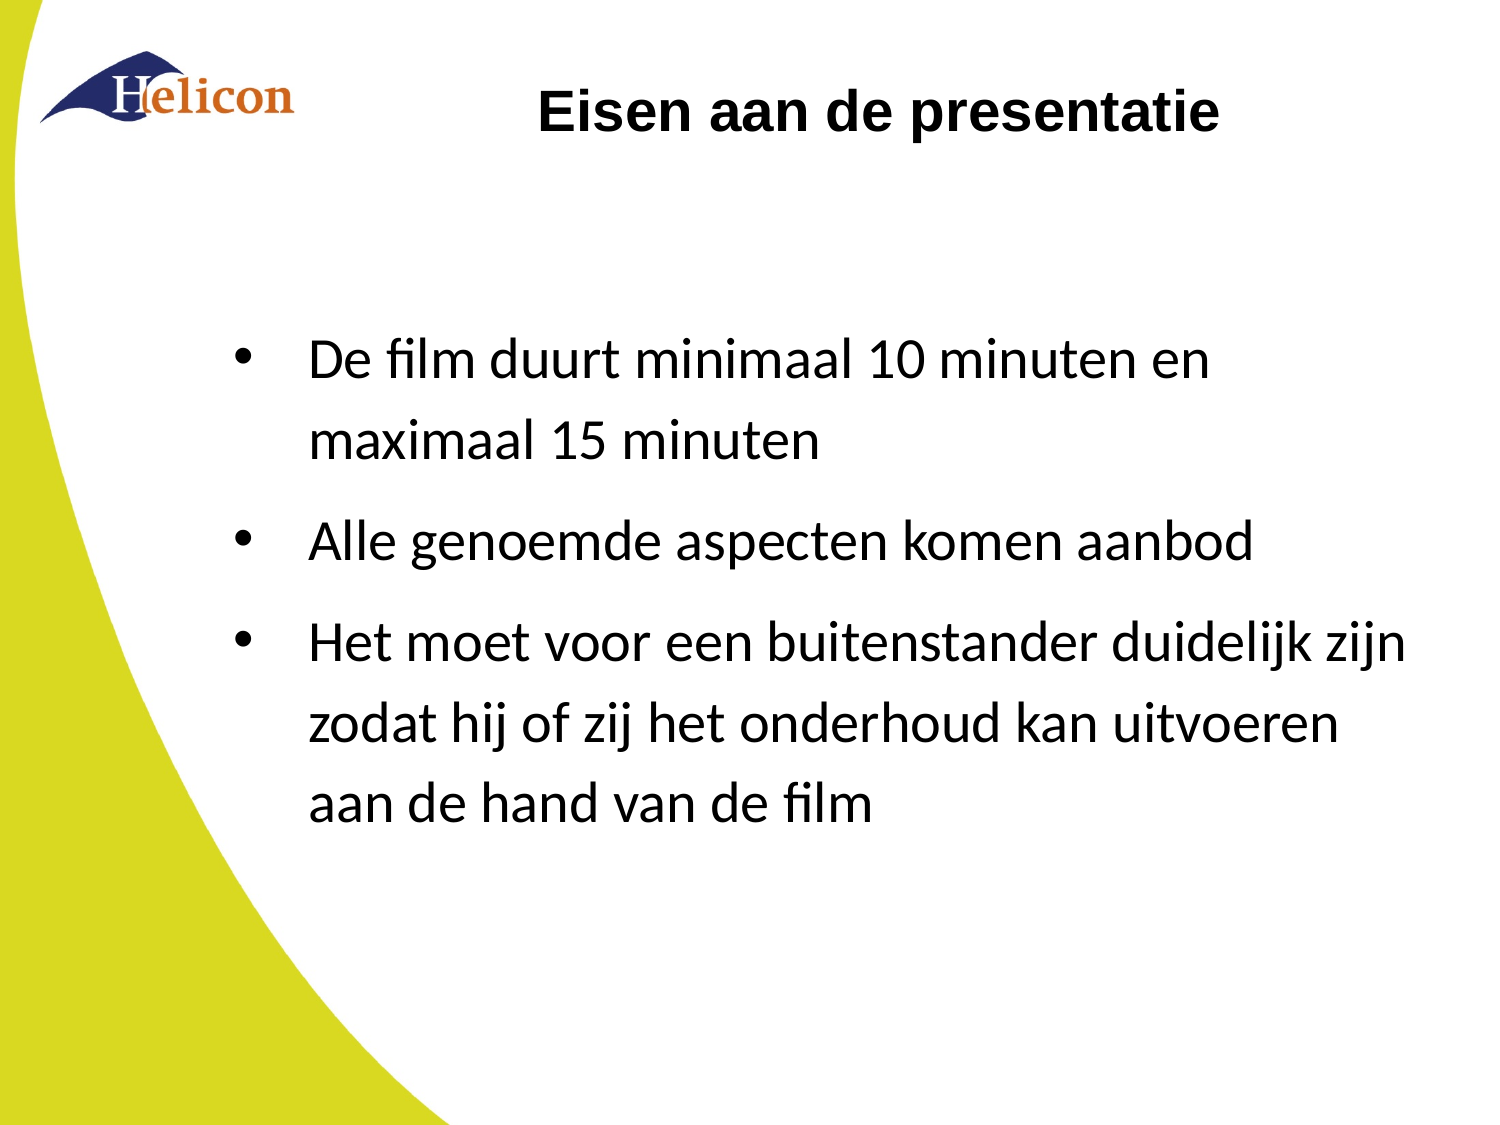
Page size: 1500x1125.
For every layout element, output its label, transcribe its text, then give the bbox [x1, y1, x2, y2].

text_box De film duurt minimaal 10 minuten en maximaal 15 minuten Alle genoemde aspecten komen aanbod Het moet voor een buitenstander duidelijk zijn zodat hij of zij het onderhoud kan uitvoeren aan de hand van de film [218, 302, 1424, 842]
picture [0, 0, 1500, 1125]
title Eisen aan de presentatie [334, 54, 1425, 161]
